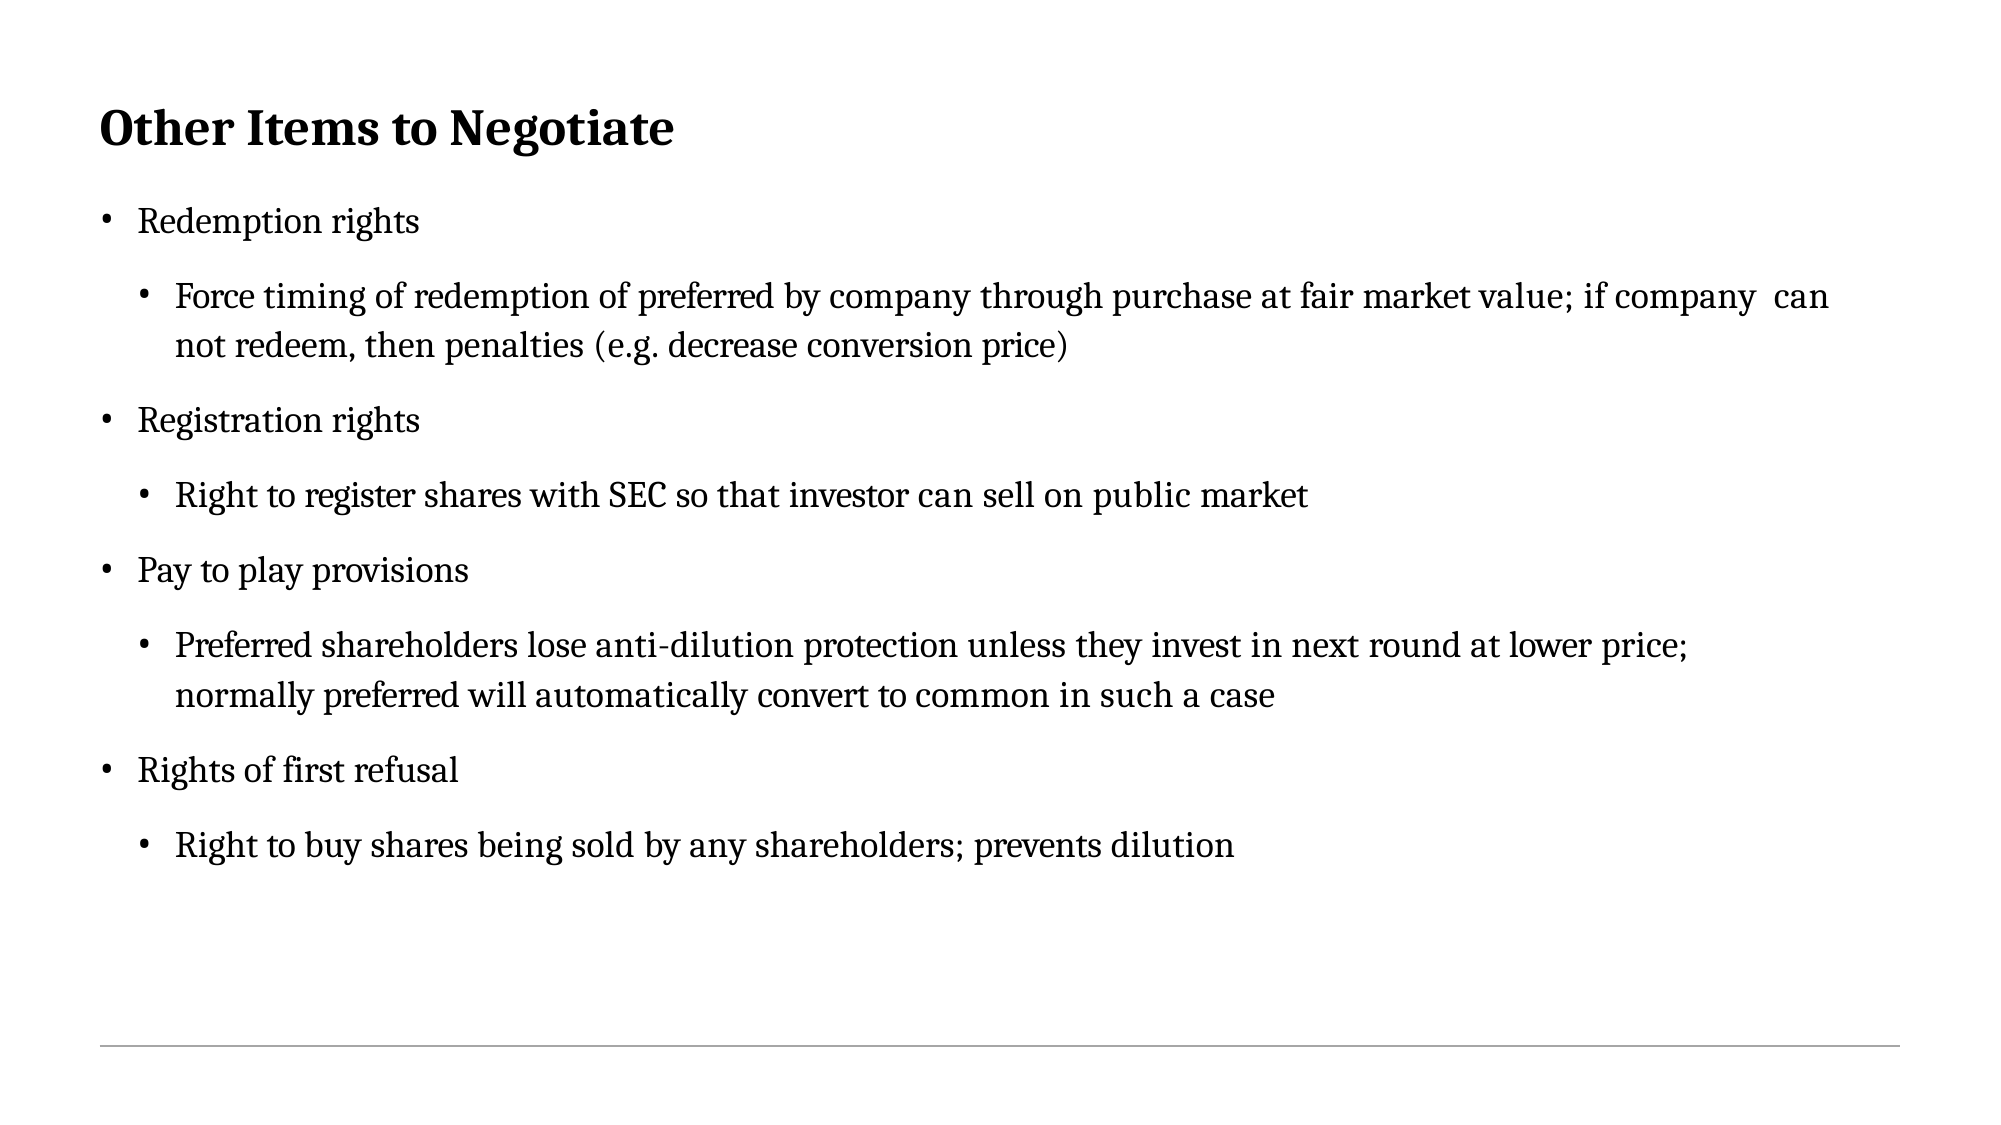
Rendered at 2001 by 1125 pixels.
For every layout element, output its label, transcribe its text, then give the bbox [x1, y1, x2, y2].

text_box Redemption rights Force timing of redemption of preferred by company through purchase at fair market value; if company can not redeem, then penalties (e.g. decrease conversion price) Registration rights Right to register shares with SEC so that investor can sell on public market Pay to play provisions Preferred shareholders lose anti-dilution protection unless they invest in next round at lower price; normally preferred will automatically convert to common in such a case Rights of first refusal Right to buy shares being sold by any shareholders; prevents dilution [97, 193, 1837, 866]
title Other Items to Negotiate [97, 91, 697, 193]
